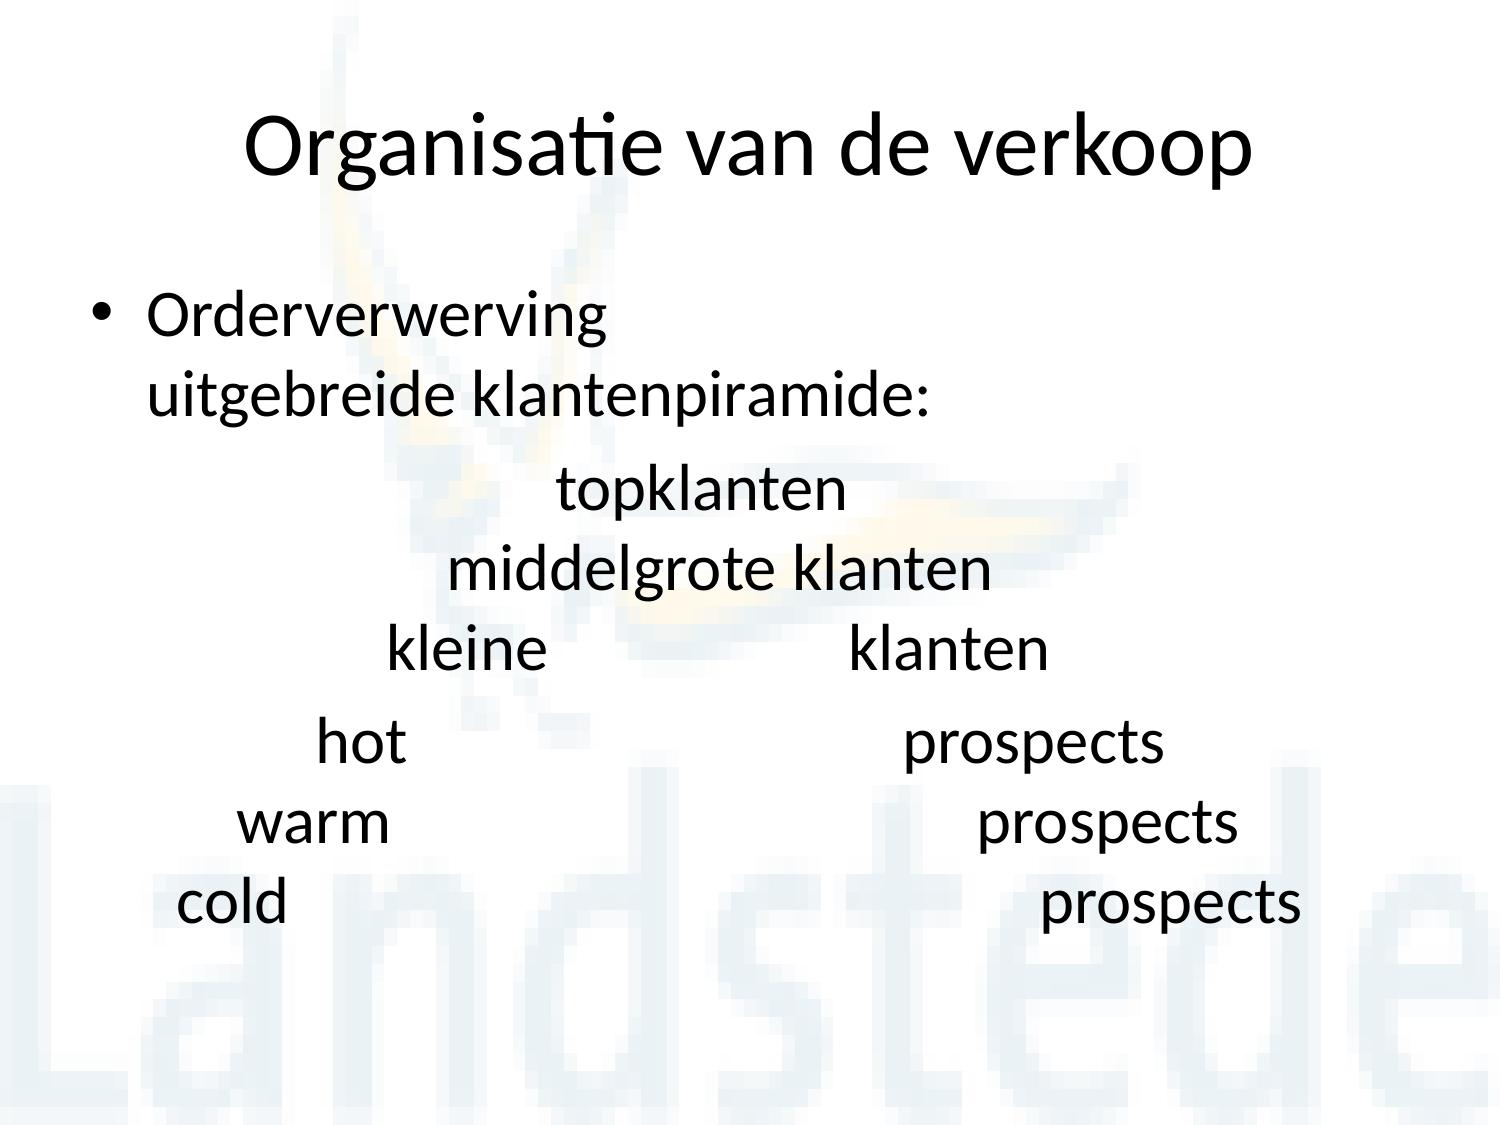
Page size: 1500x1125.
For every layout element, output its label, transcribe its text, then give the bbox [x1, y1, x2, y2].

title Organisatie van de verkoop [75, 45, 1425, 233]
list Orderverwerving uitgebreide klantenpiramide: topklanten middelgrote klanten kleine klanten hot prospects warm prospects cold prospects [75, 262, 1425, 1005]
